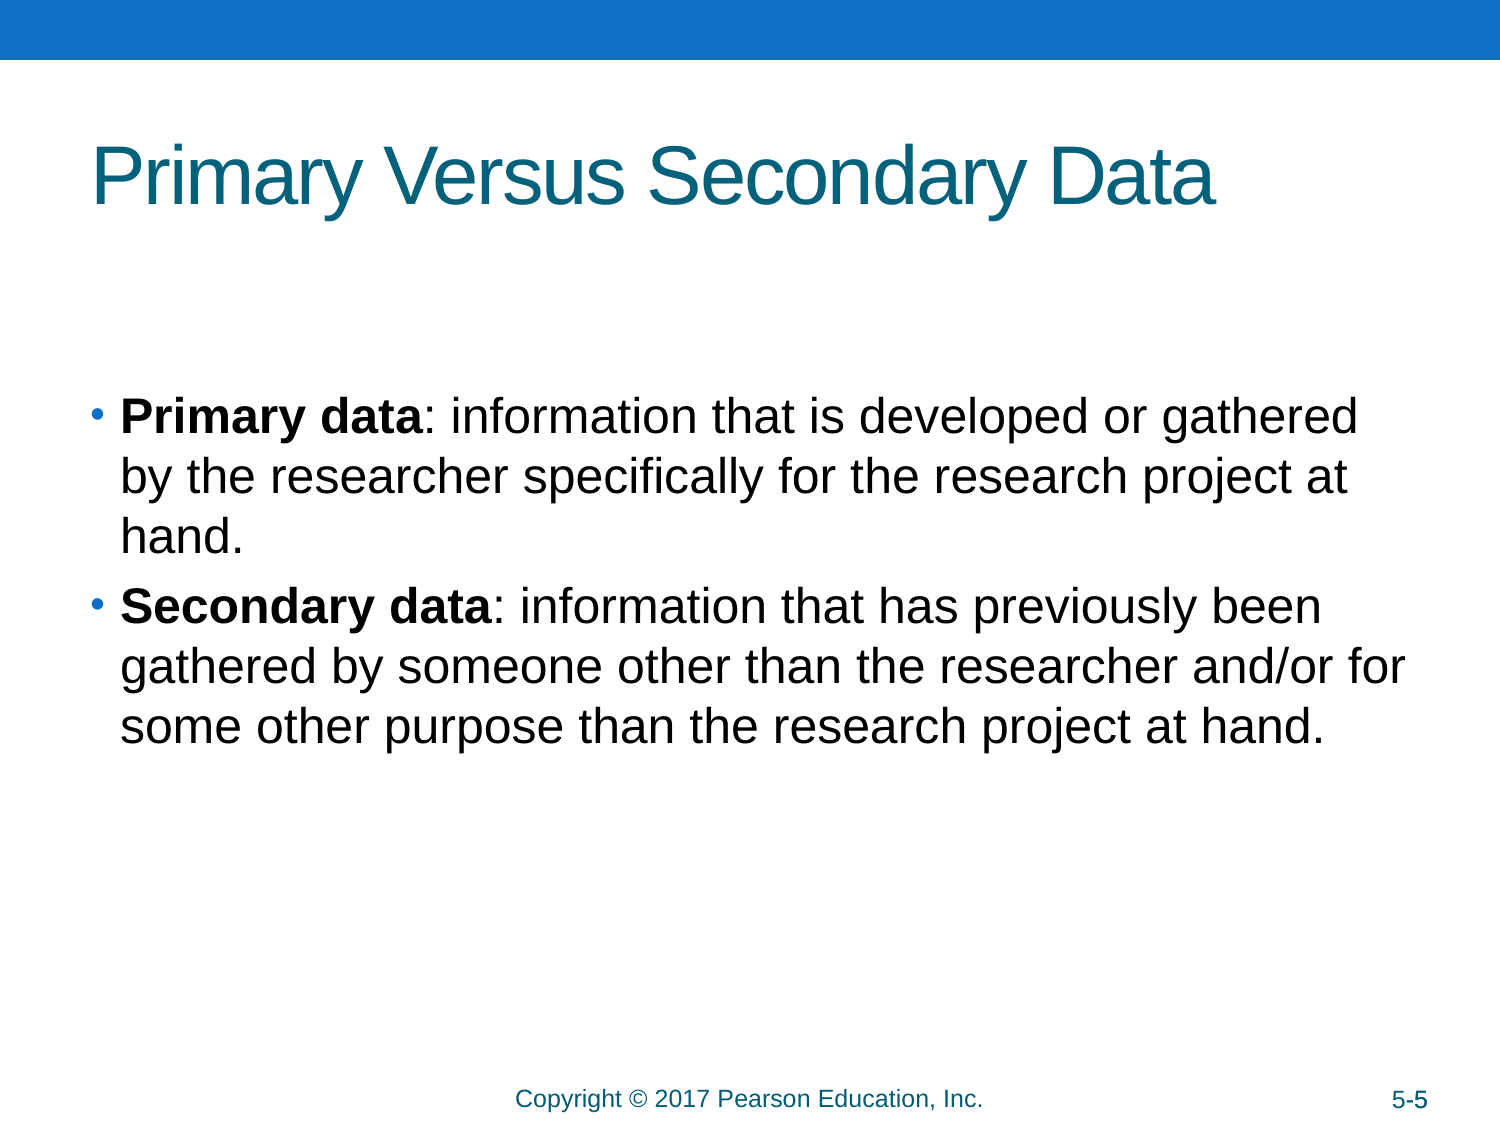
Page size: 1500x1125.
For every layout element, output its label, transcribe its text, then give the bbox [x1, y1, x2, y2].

title Primary Versus Secondary Data [75, 90, 1425, 253]
list Primary data: information that is developed or gathered by the researcher specifically for the research project at hand. Secondary data: information that has previously been gathered by someone other than the researcher and/or for some other purpose than the research project at hand. [75, 376, 1425, 1125]
